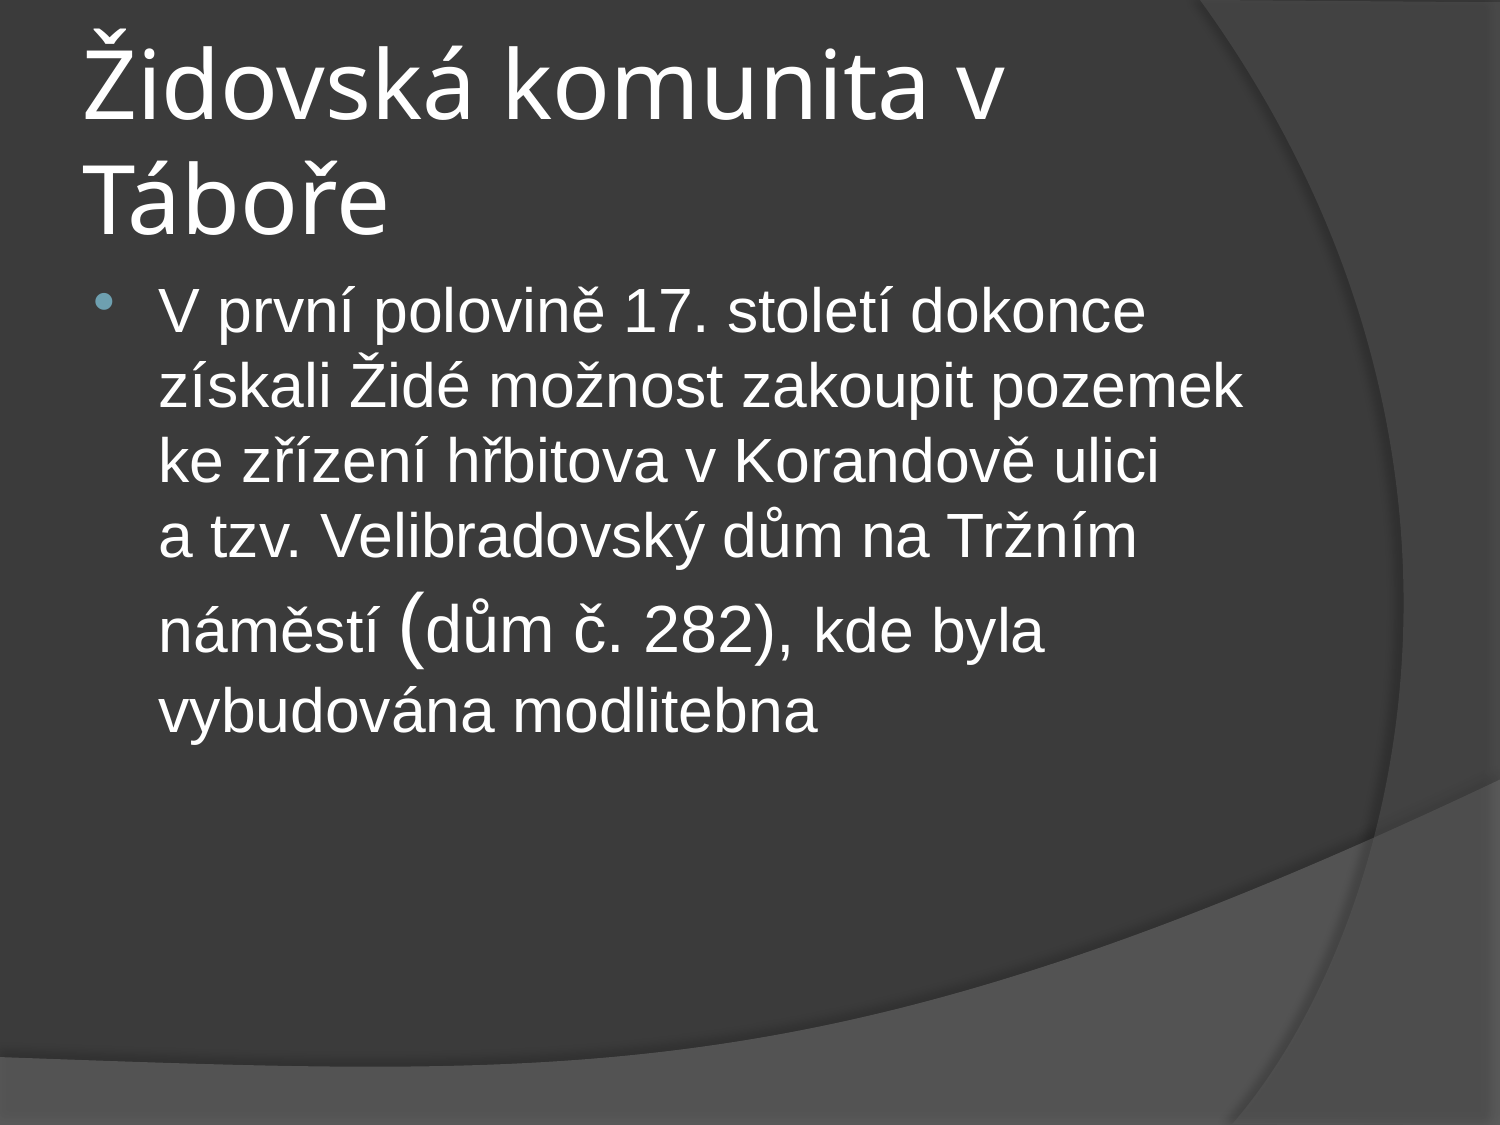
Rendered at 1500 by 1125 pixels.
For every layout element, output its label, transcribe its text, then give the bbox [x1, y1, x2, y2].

title Židovská komunita v Táboře [75, 45, 1300, 233]
list V první polovině 17. století dokonce získali Židé možnost zakoupit pozemek ke zřízení hřbitova v Korandově ulici a tzv. Velibradovský dům na Tržním náměstí (dům č. 282), kde byla vybudována modlitebna [75, 262, 1300, 1005]
